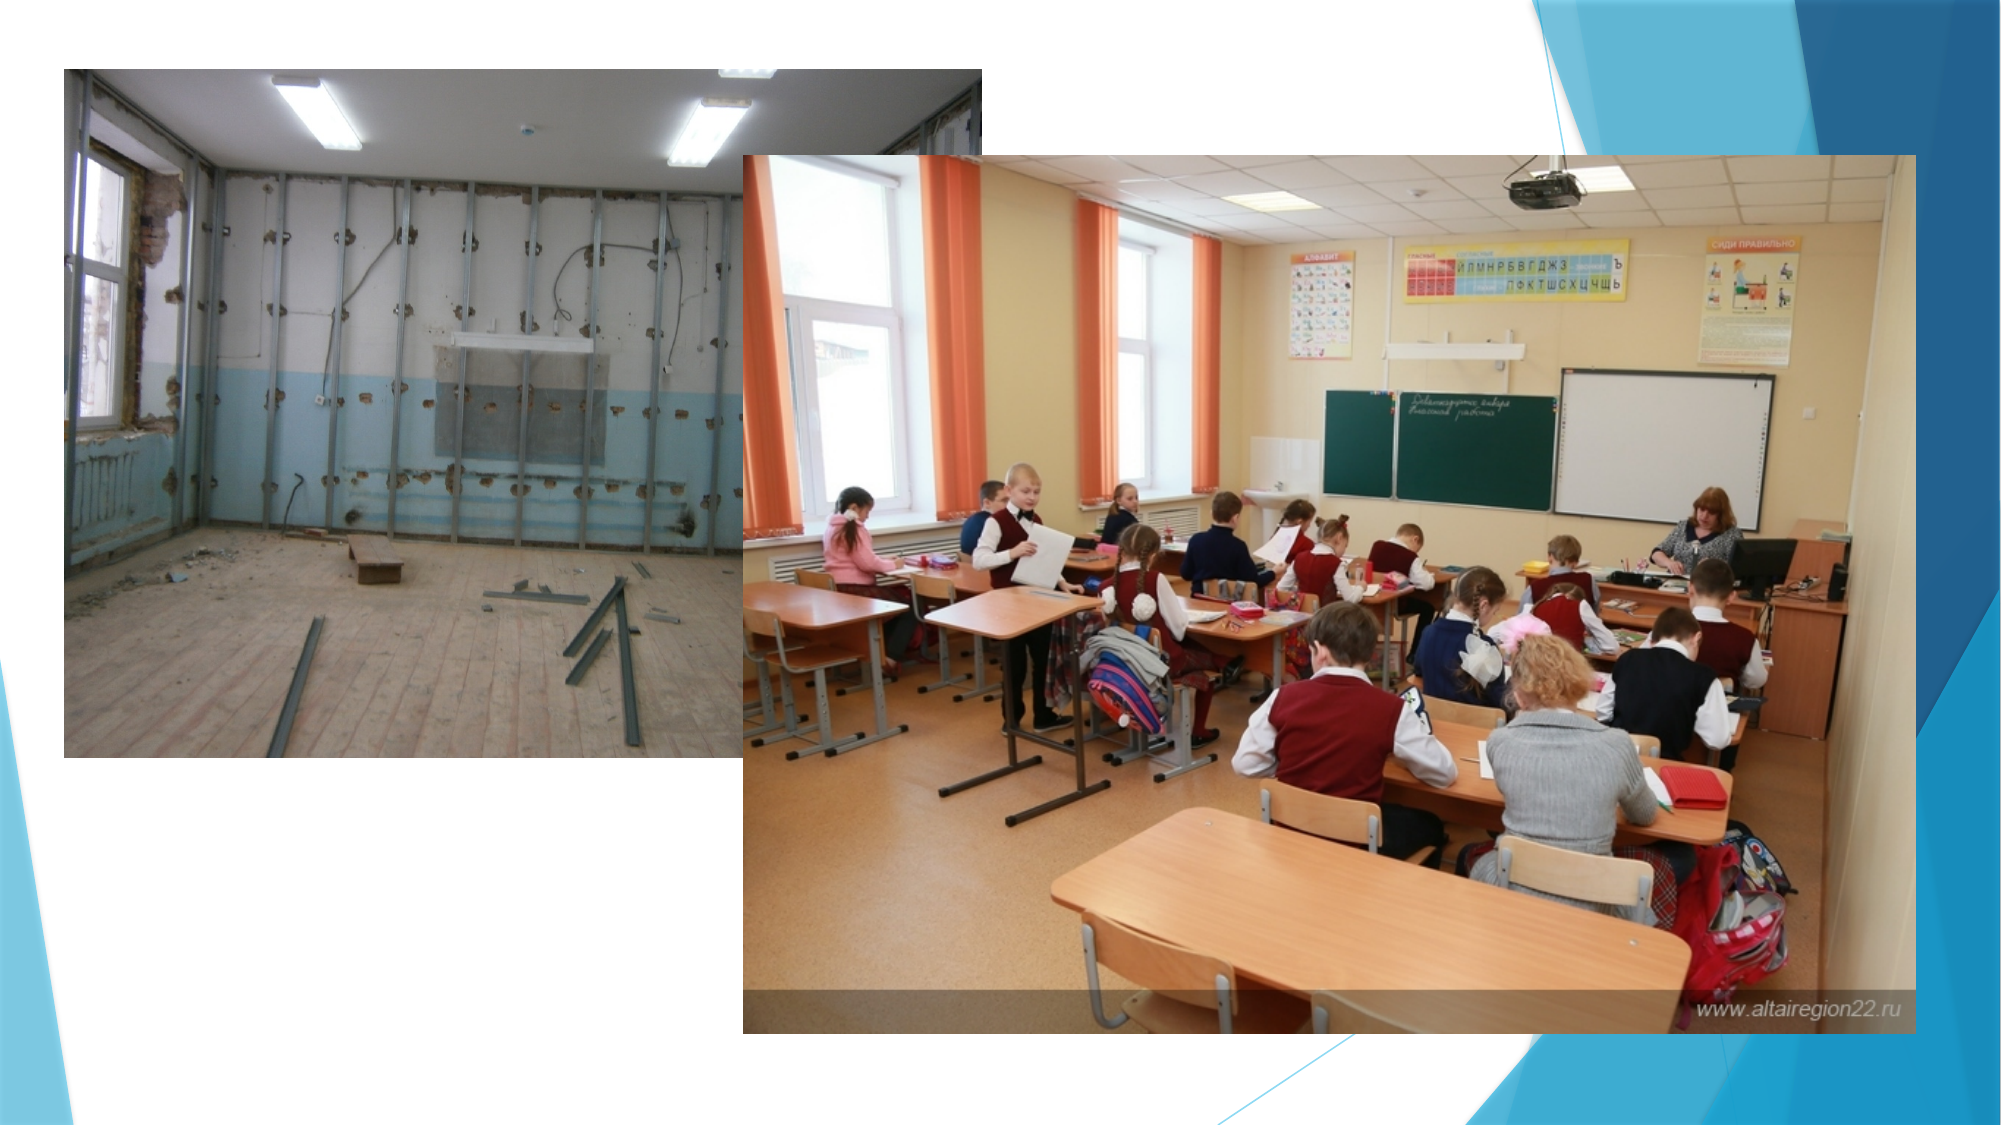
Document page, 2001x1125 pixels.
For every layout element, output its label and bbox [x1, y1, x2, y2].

picture [64, 69, 1916, 1035]
